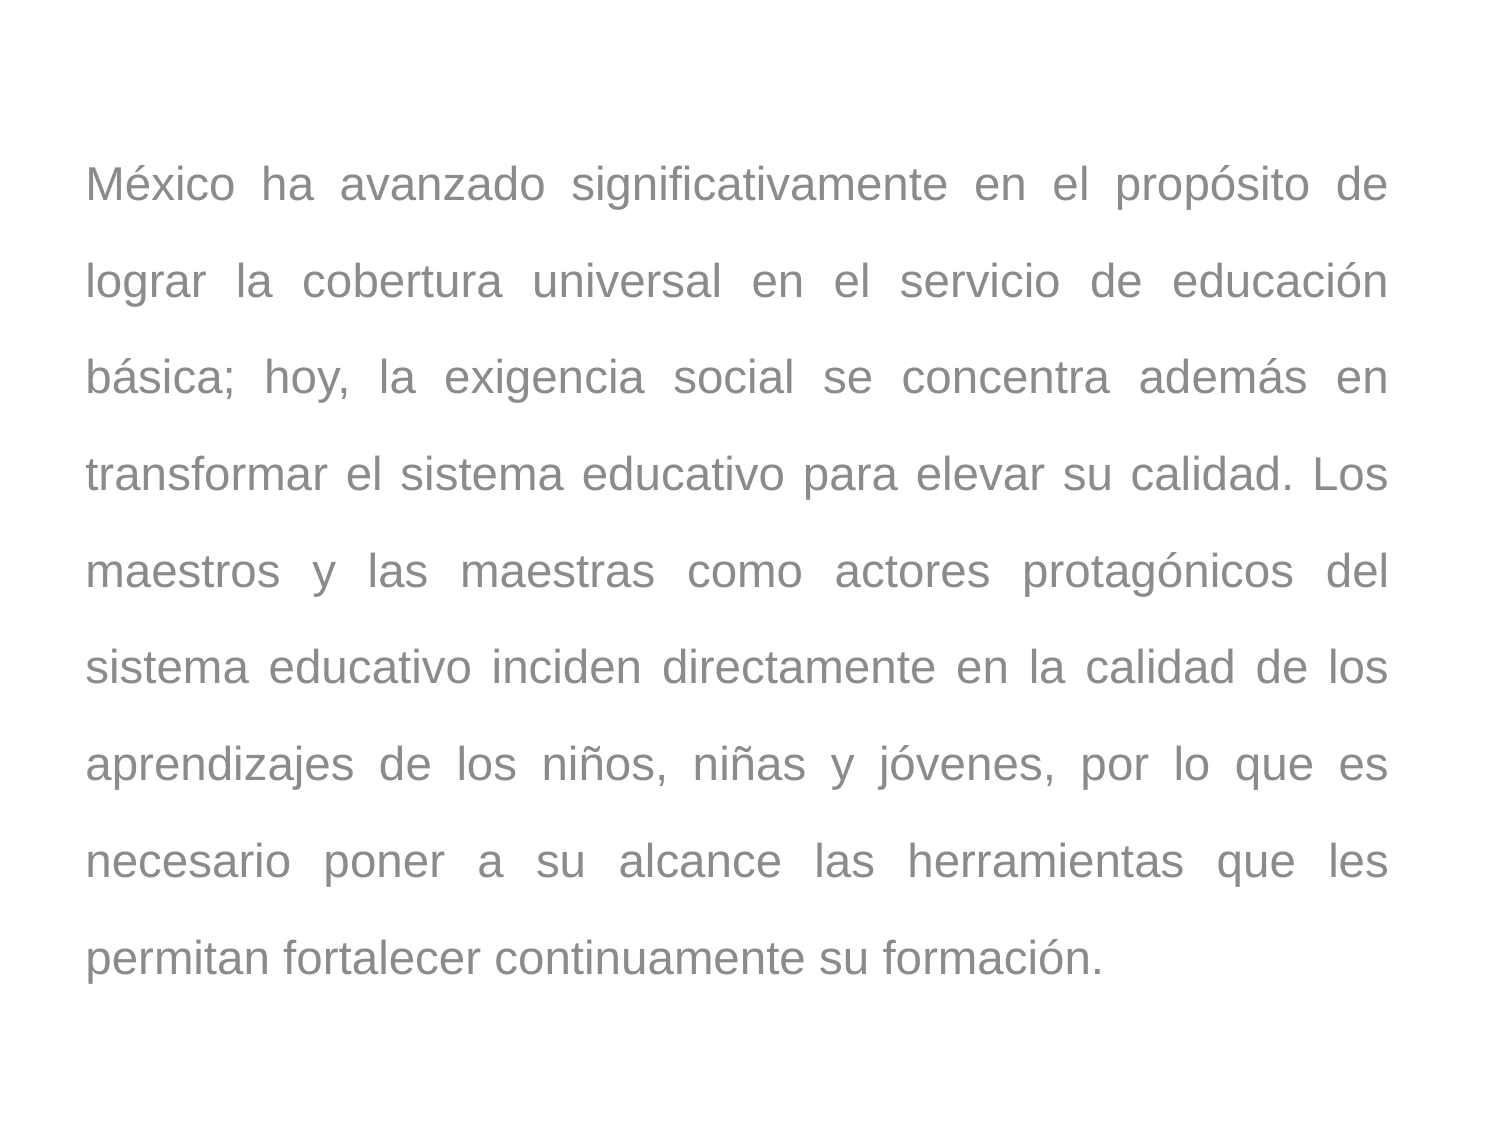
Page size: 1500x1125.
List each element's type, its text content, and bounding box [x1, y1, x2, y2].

subtitle México ha avanzado significativamente en el propósito de lograr la cobertura universal en el servicio de educación básica; hoy, la exigencia social se concentra además en transformar el sistema educativo para elevar su calidad. Los maestros y las maestras como actores protagónicos del sistema educativo inciden directamente en la calidad de los aprendizajes de los niños, niñas y jóvenes, por lo que es necesario poner a su alcance las herramientas que les permitan fortalecer continuamente su formación. [70, 105, 1407, 1032]
